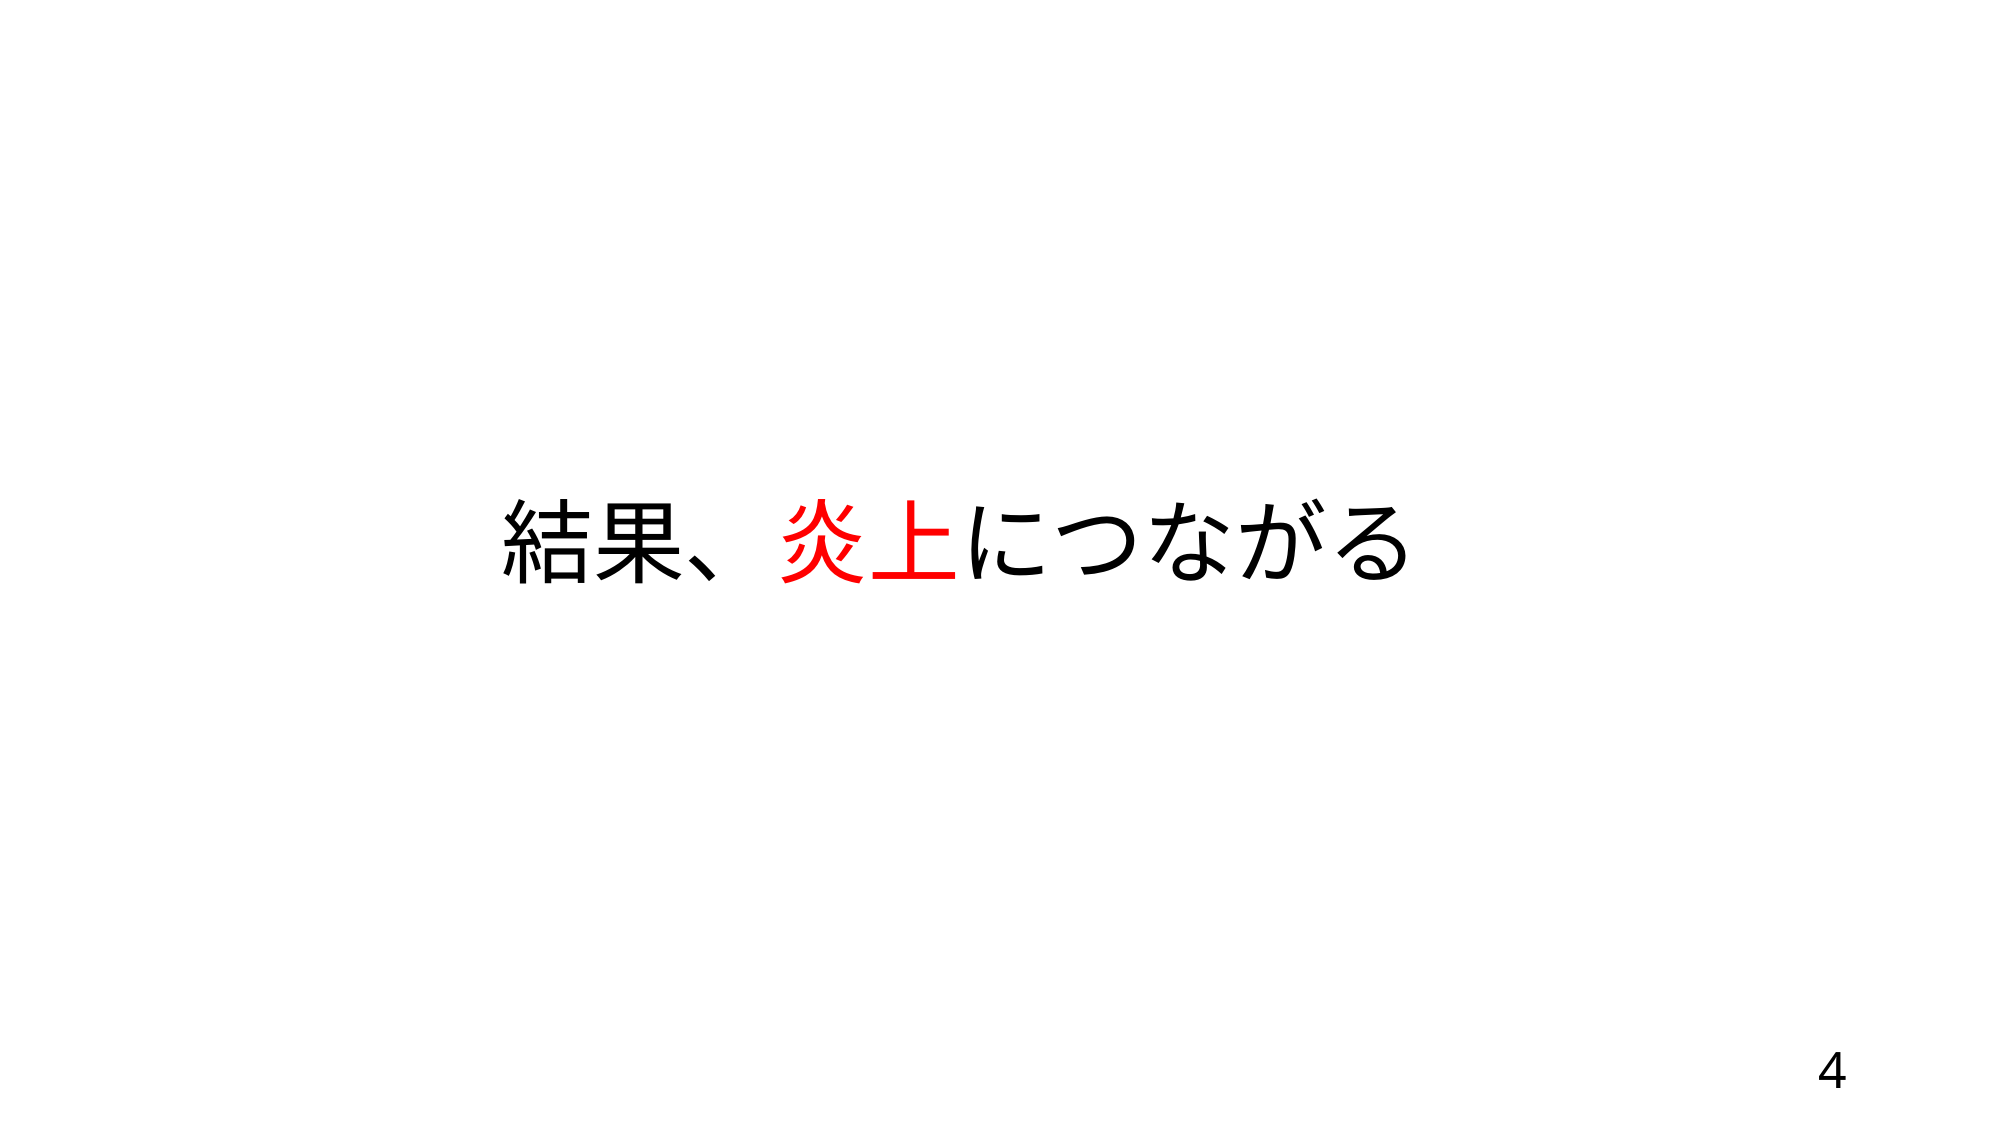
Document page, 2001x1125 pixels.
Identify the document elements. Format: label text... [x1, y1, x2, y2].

slide_number 4 [1412, 1042, 1863, 1103]
list 結果、炎上につながる [97, 489, 1823, 613]
